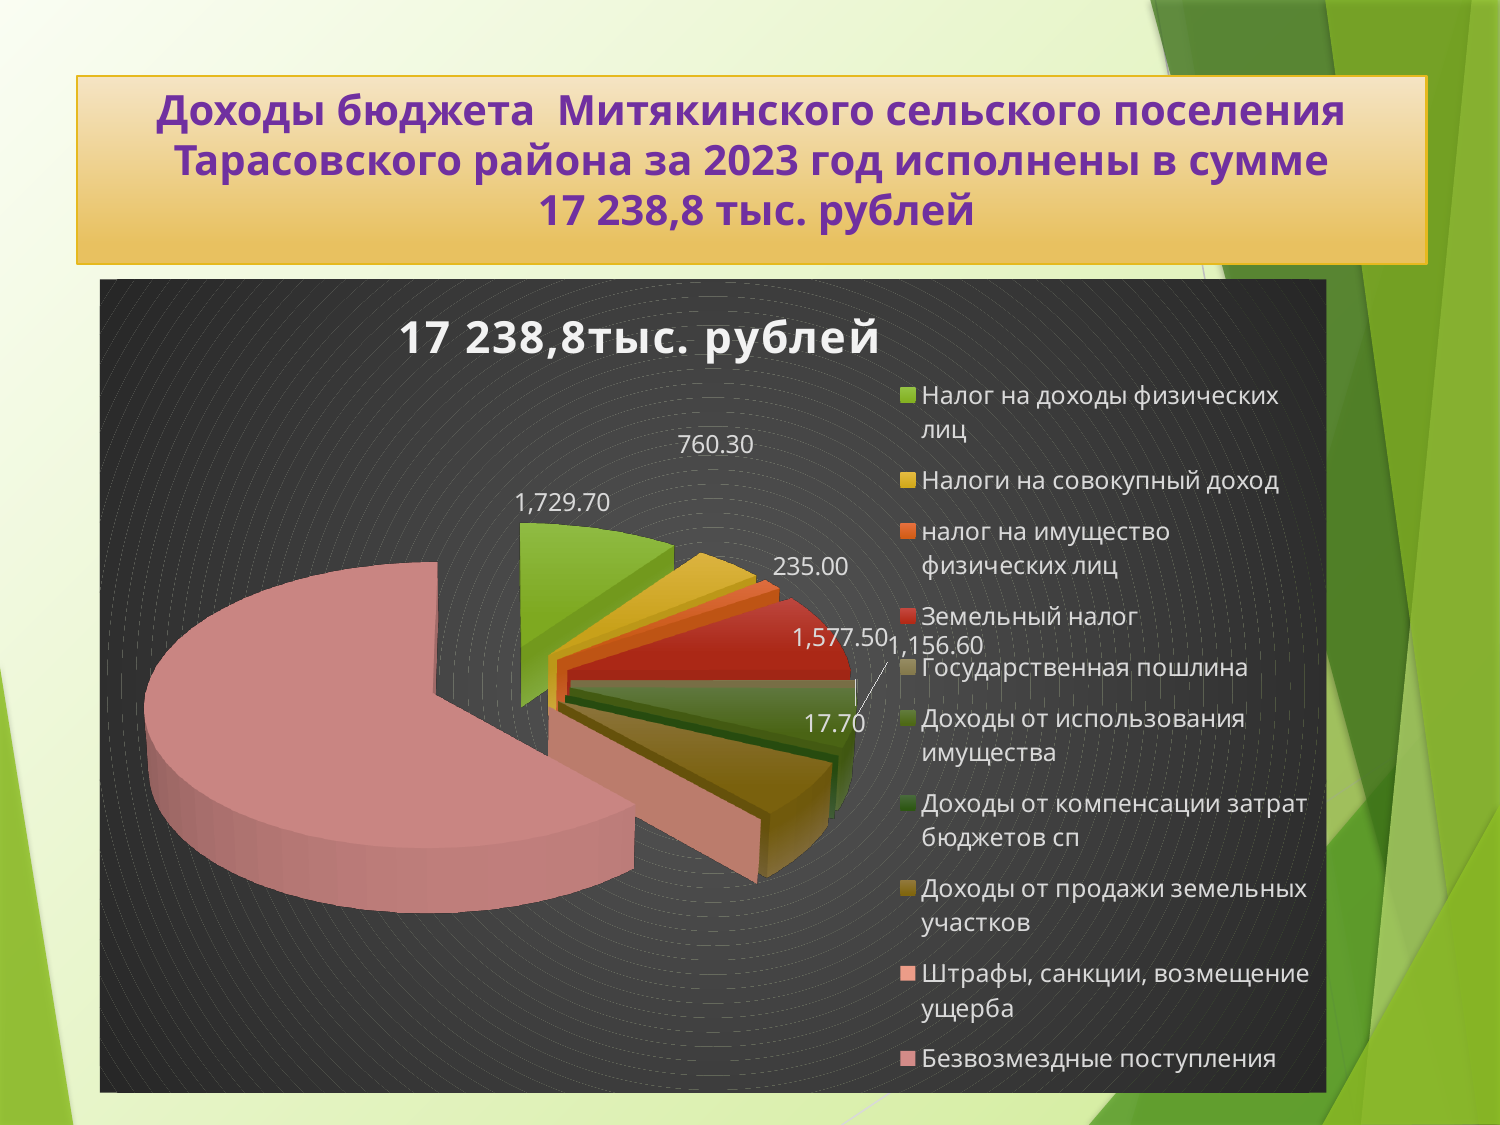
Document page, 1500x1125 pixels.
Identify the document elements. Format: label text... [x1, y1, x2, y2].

title Доходы бюджета Митякинского сельского поселения Тарасовского района за 2023 год исполнены в сумме 17 238,8 тыс. рублей [76, 75, 1428, 265]
chart [99, 278, 1327, 1094]
